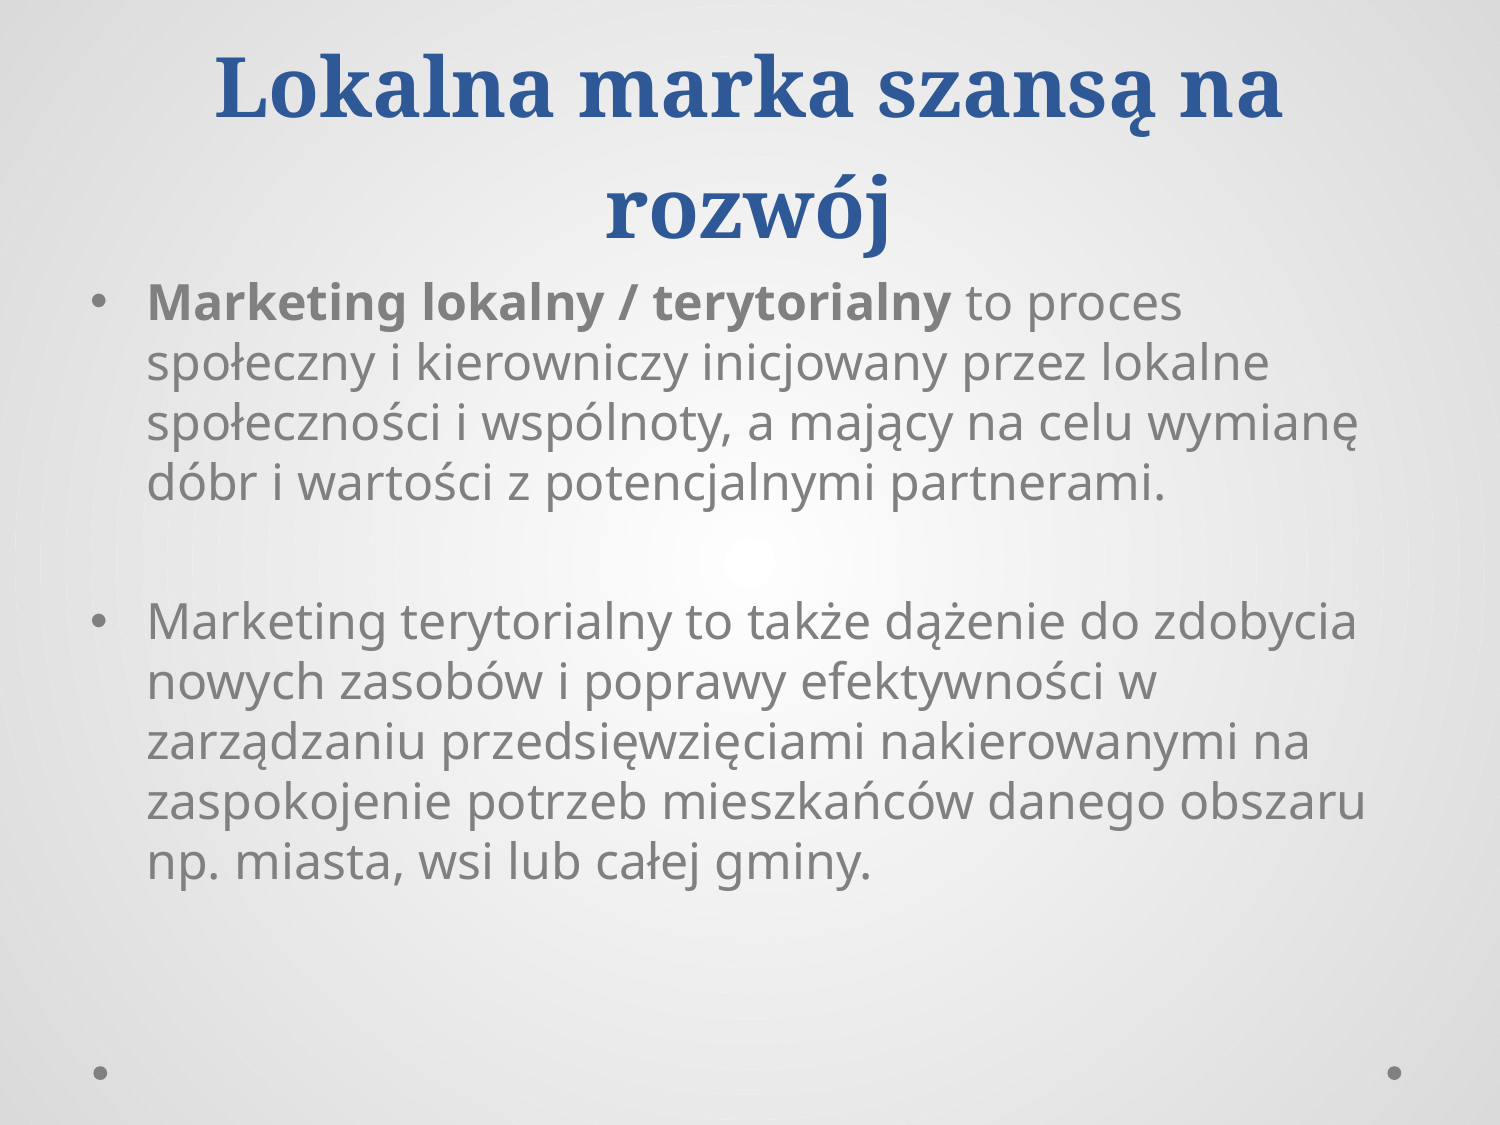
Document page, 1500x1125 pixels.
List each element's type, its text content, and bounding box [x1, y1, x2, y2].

list Marketing lokalny / terytorialny to proces społeczny i kierowniczy inicjowany przez lokalne społeczności i wspólnoty, a mający na celu wymianę dóbr i wartości z potencjalnymi partnerami. Marketing terytorialny to także dążenie do zdobycia nowych zasobów i poprawy efektywności w zarządzaniu przedsięwzięciami nakierowanymi na zaspokojenie potrzeb mieszkańców danego obszaru np. miasta, wsi lub całej gminy. [75, 262, 1425, 1005]
title Lokalna marka szansą na rozwój [75, 0, 1425, 262]
